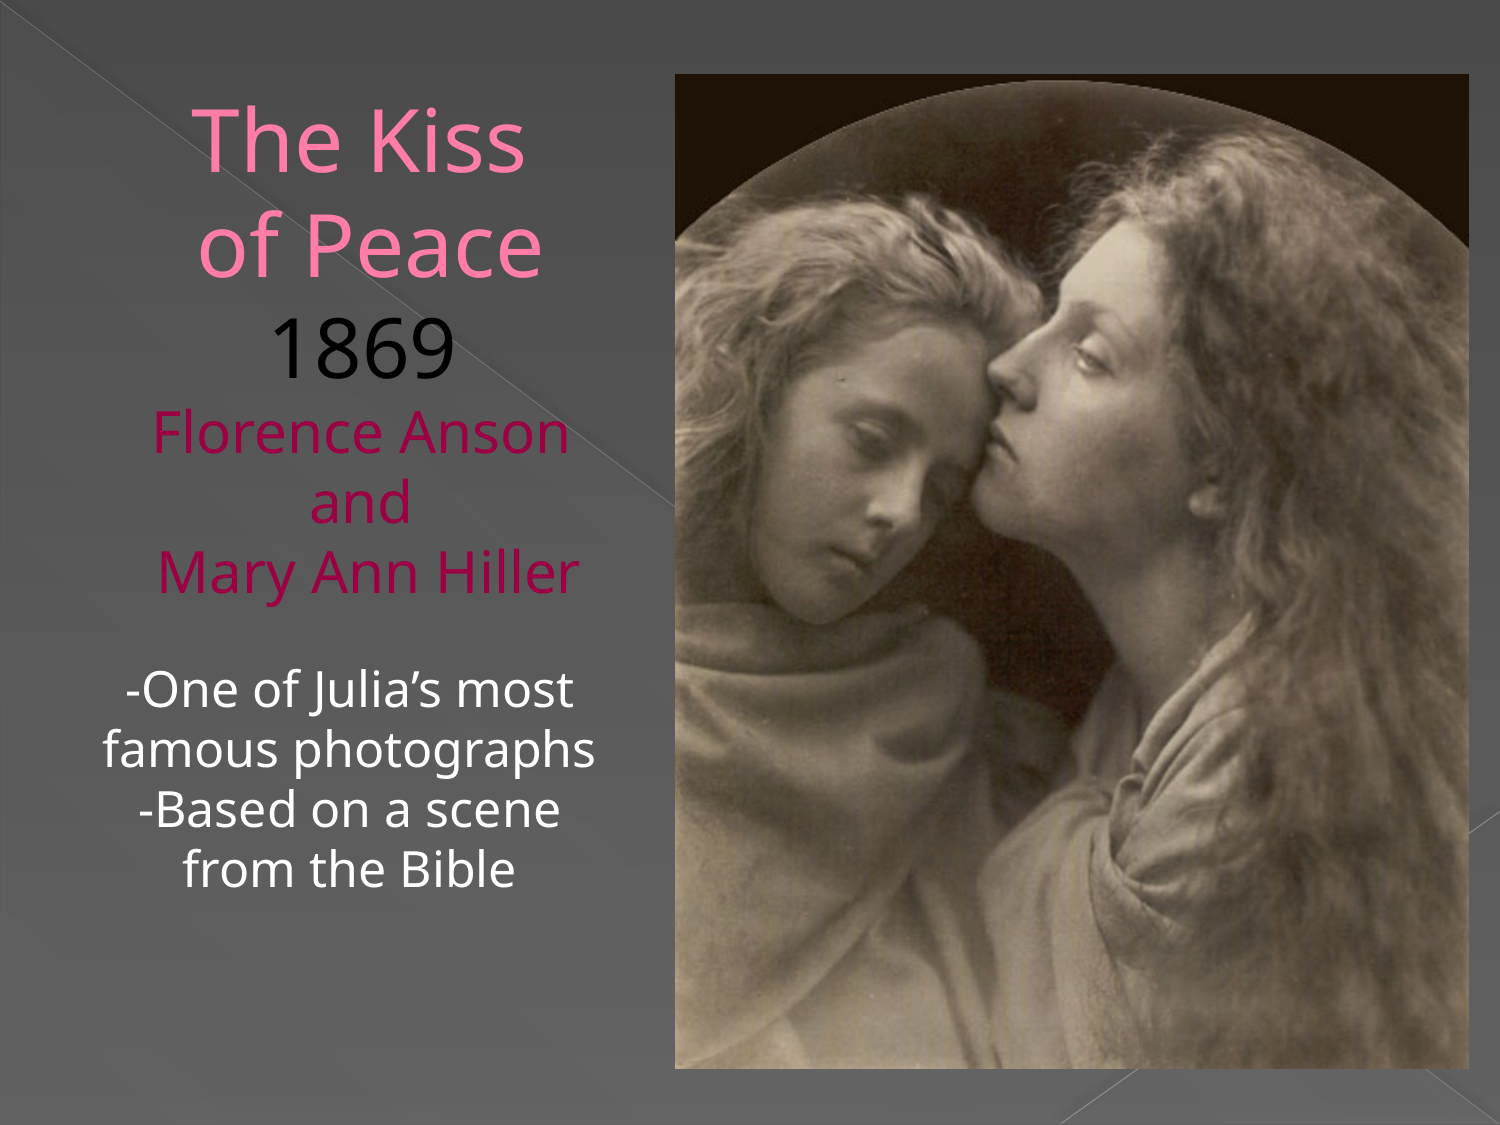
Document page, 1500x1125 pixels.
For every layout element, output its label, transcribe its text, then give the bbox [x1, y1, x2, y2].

title The Kiss of Peace [0, 75, 665, 305]
text_box Florence Anson and Mary Ann Hiller [136, 387, 602, 613]
text_box 1869 [174, 287, 550, 387]
text_box -One of Julia’s most famous photographs -Based on a scene from the Bible [87, 649, 613, 905]
picture [674, 74, 1469, 1070]
